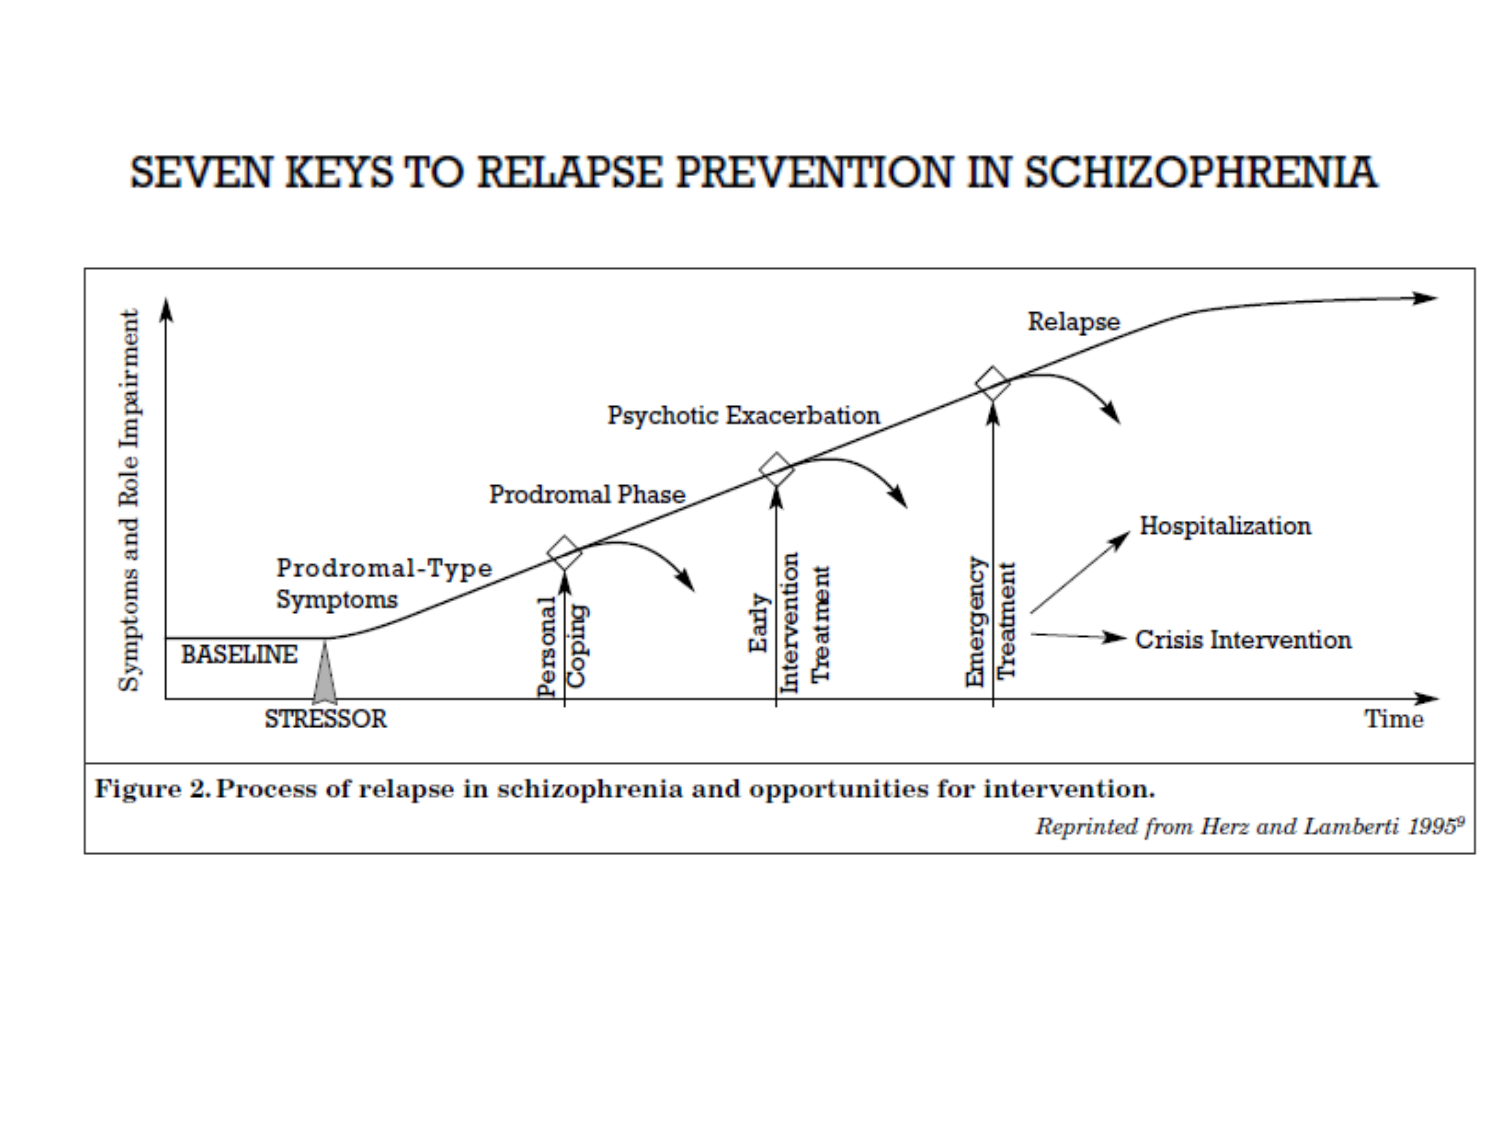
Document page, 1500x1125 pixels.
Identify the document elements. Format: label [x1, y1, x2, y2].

list [70, 257, 1481, 868]
picture [93, 105, 1407, 215]
